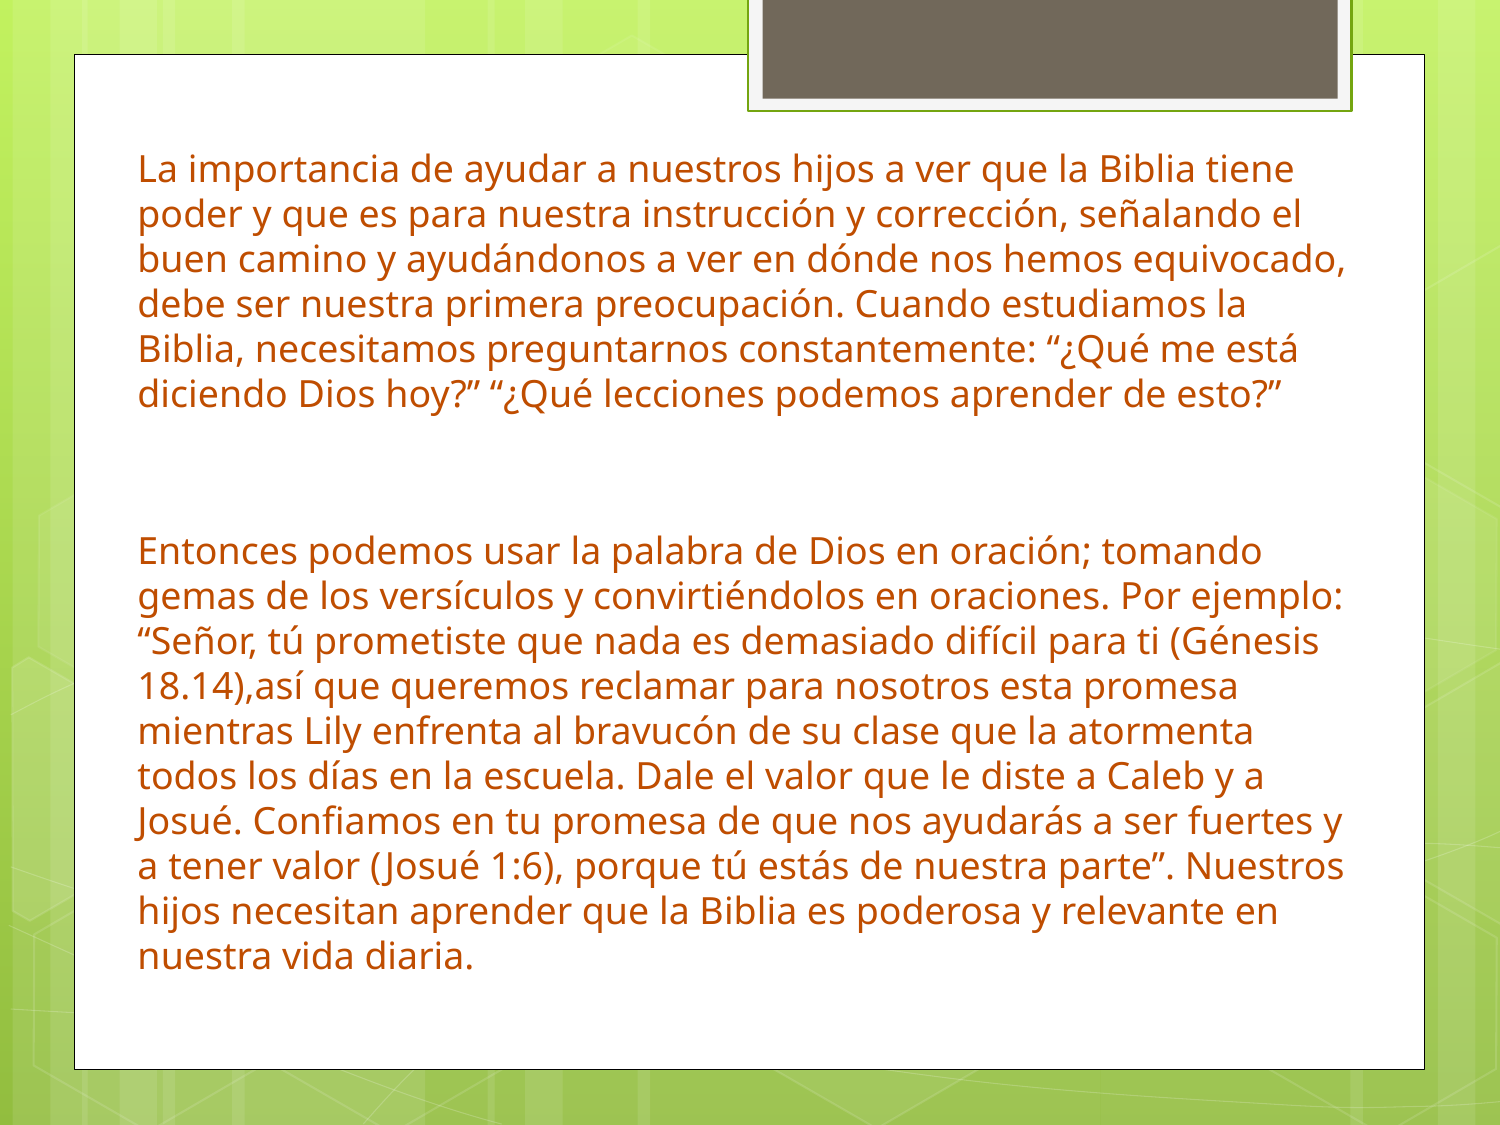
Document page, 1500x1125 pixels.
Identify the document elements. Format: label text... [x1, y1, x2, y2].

list La importancia de ayudar a nuestros hijos a ver que la Biblia tiene poder y que es para nuestra instrucción y corrección, señalando el buen camino y ayudándonos a ver en dónde nos hemos equivocado, debe ser nuestra primera preocupación. Cuando estudiamos la Biblia, necesitamos preguntarnos constantemente: “¿Qué me está diciendo Dios hoy?” “¿Qué lecciones podemos aprender de esto?” Entonces podemos usar la palabra de Dios en oración; tomando gemas de los versículos y convirtiéndolos en oraciones. Por ejemplo: “Señor, tú prometiste que nada es demasiado difícil para ti (Génesis 18.14),así que queremos reclamar para nosotros esta promesa mientras Lily enfrenta al bravucón de su clase que la atormenta todos los días en la escuela. Dale el valor que le diste a Caleb y a Josué. Confiamos en tu promesa de que nos ayudarás a ser fuertes y a tener valor (Josué 1:6), porque tú estás de nuestra parte”. Nuestros hijos necesitan aprender que la Biblia es poderosa y relevante en nuestra vida diaria. [112, 137, 1375, 1038]
